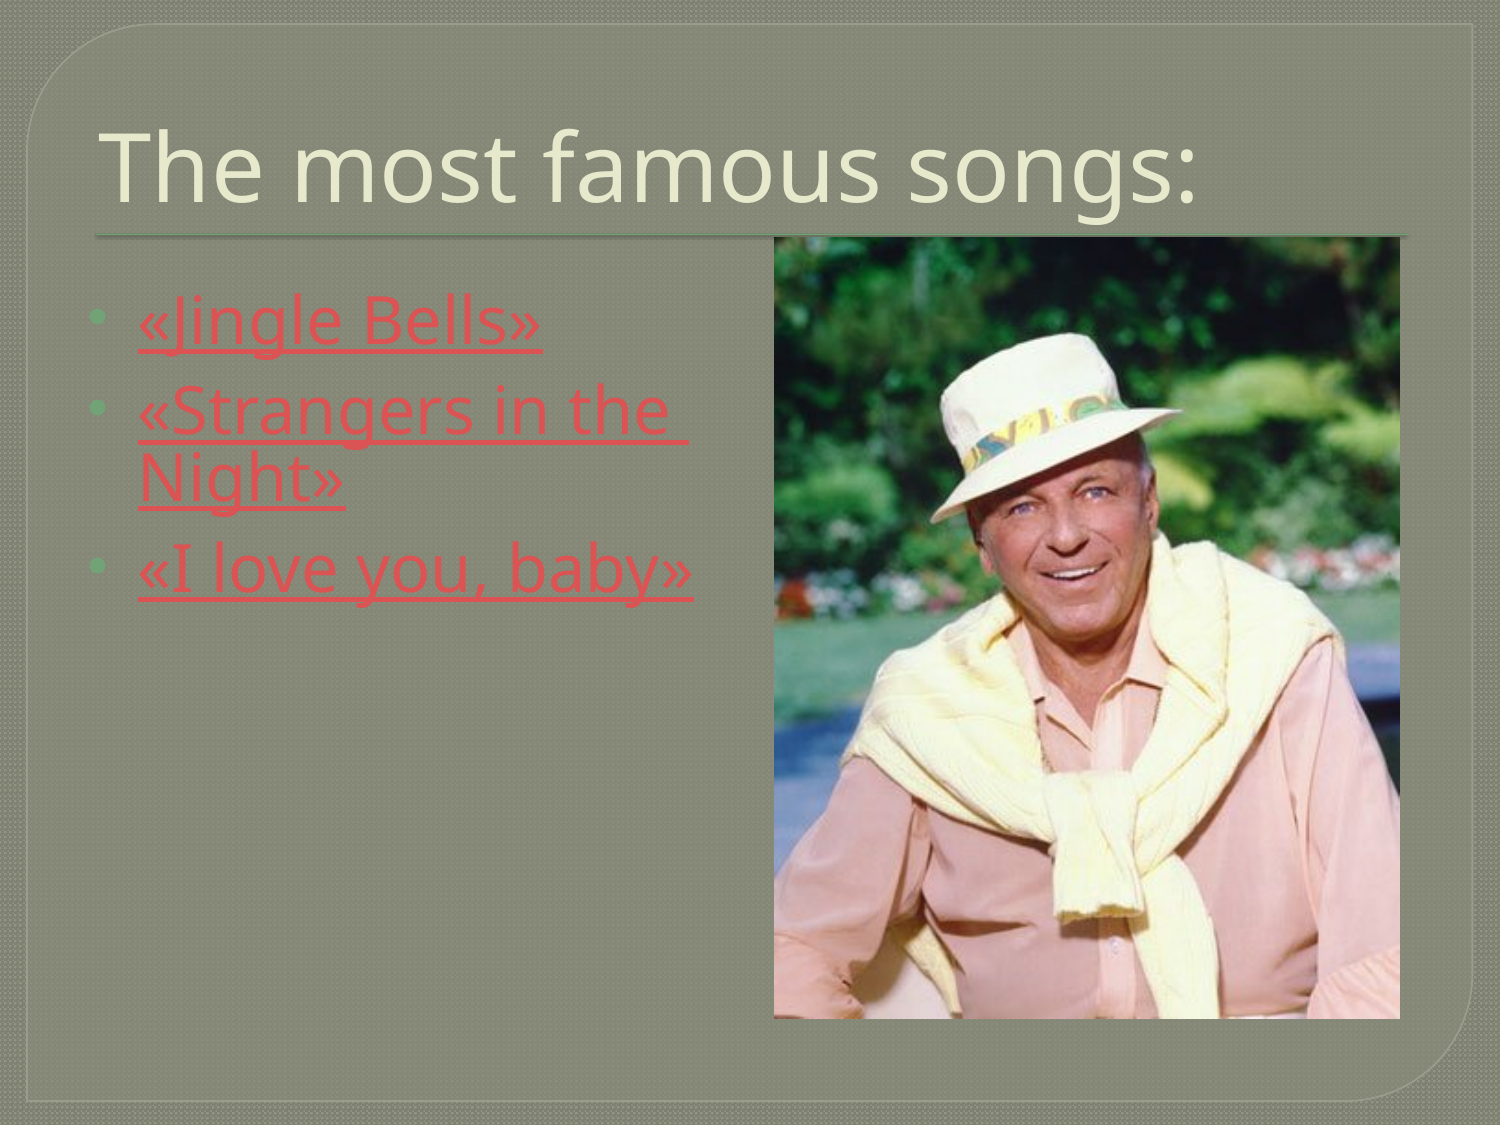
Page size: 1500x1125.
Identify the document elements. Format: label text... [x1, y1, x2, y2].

picture [774, 237, 1401, 1019]
list «Jingle Bells» «Strangers in the Night» «I love you, baby» [75, 270, 725, 1013]
title The most famous songs: [75, 41, 1425, 230]
